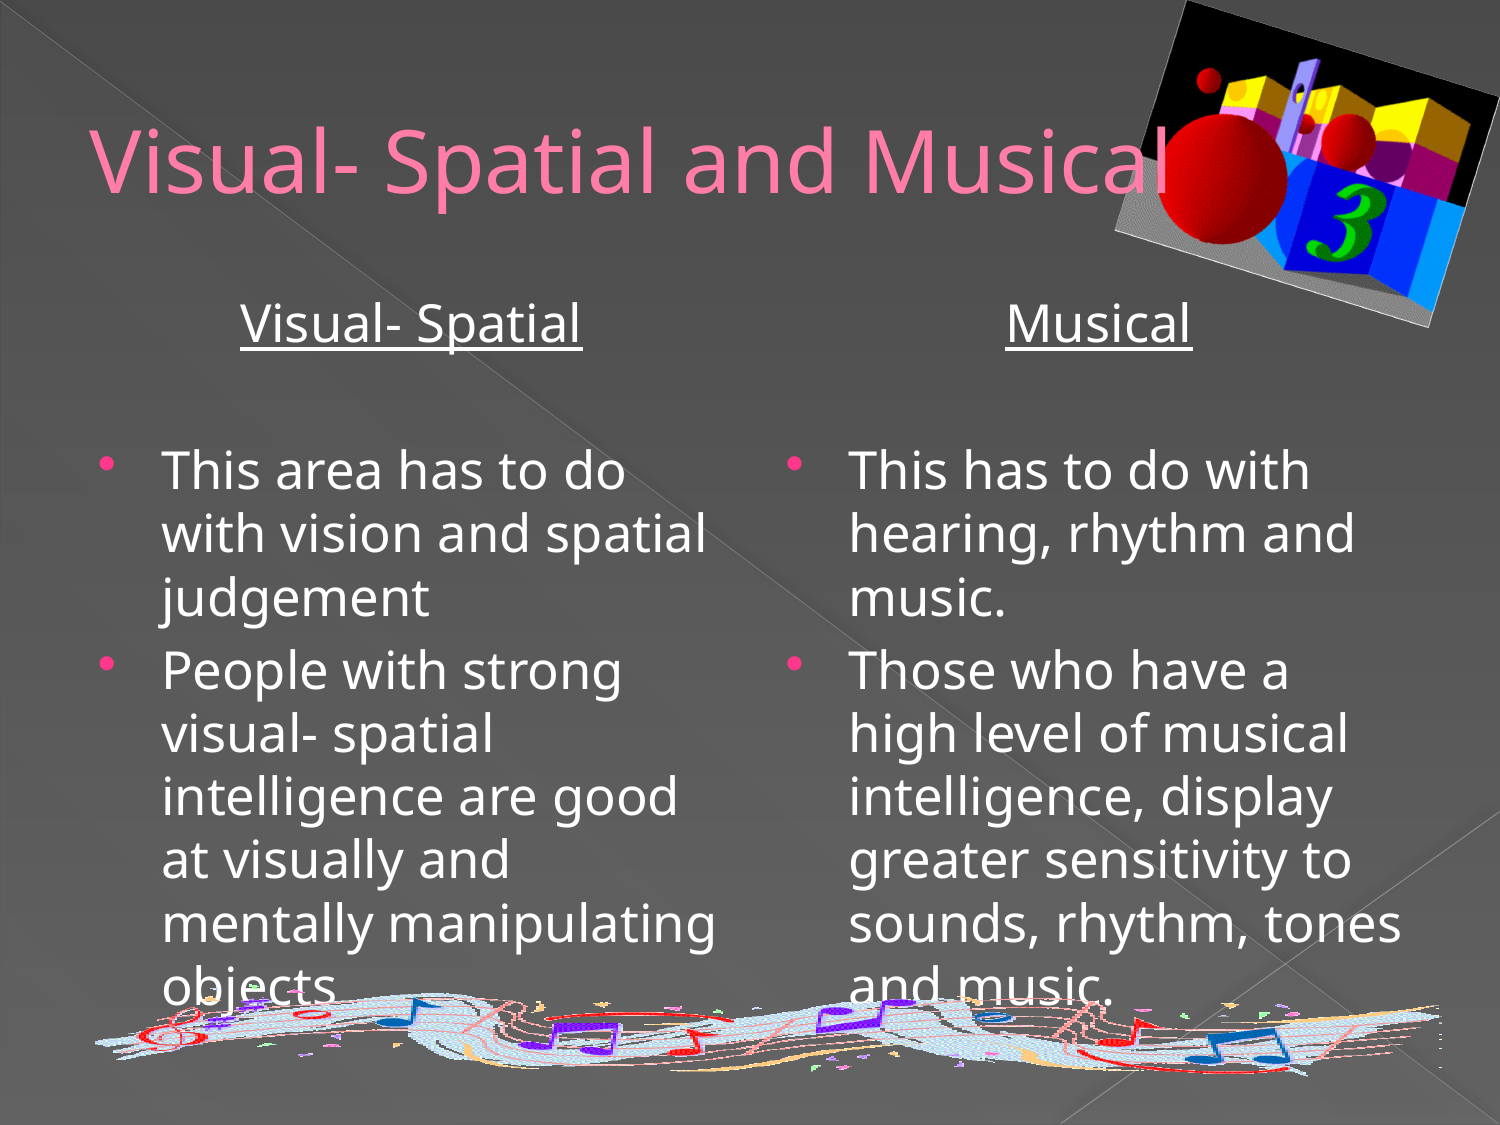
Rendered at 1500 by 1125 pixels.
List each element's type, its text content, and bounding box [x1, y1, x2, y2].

list Visual- Spatial This area has to do with vision and spatial judgement People with strong visual- spatial intelligence are good at visually and mentally manipulating objects [75, 282, 738, 1025]
title Visual- Spatial and Musical [75, 43, 1133, 274]
picture [1143, 0, 1499, 327]
list Musical This has to do with hearing, rhythm and music. Those who have a high level of musical intelligence, display greater sensitivity to sounds, rhythm, tones and music. [762, 282, 1425, 971]
picture [93, 984, 1442, 1077]
